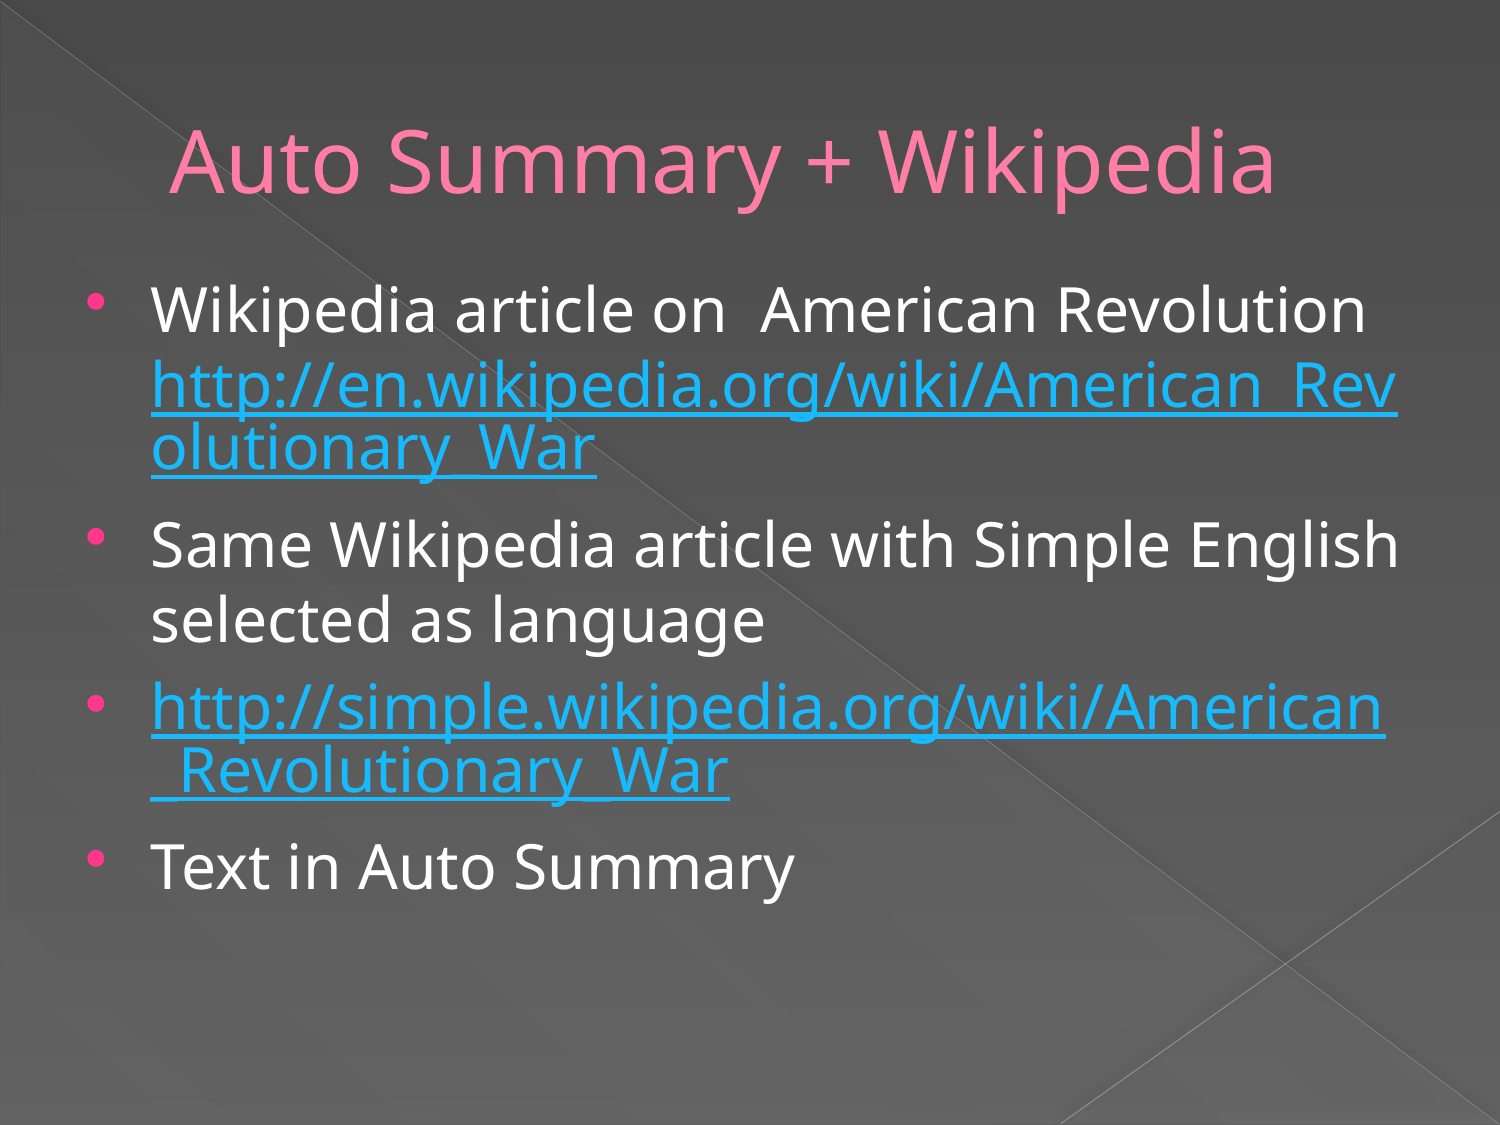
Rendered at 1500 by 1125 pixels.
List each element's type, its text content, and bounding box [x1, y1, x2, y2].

list Wikipedia article on American Revolution http://en.wikipedia.org/wiki/American_Revolutionary_War Same Wikipedia article with Simple English selected as language http://simple.wikipedia.org/wiki/American_Revolutionary_War Text in Auto Summary [62, 262, 1425, 1038]
title Auto Summary + Wikipedia [75, 43, 1425, 262]
